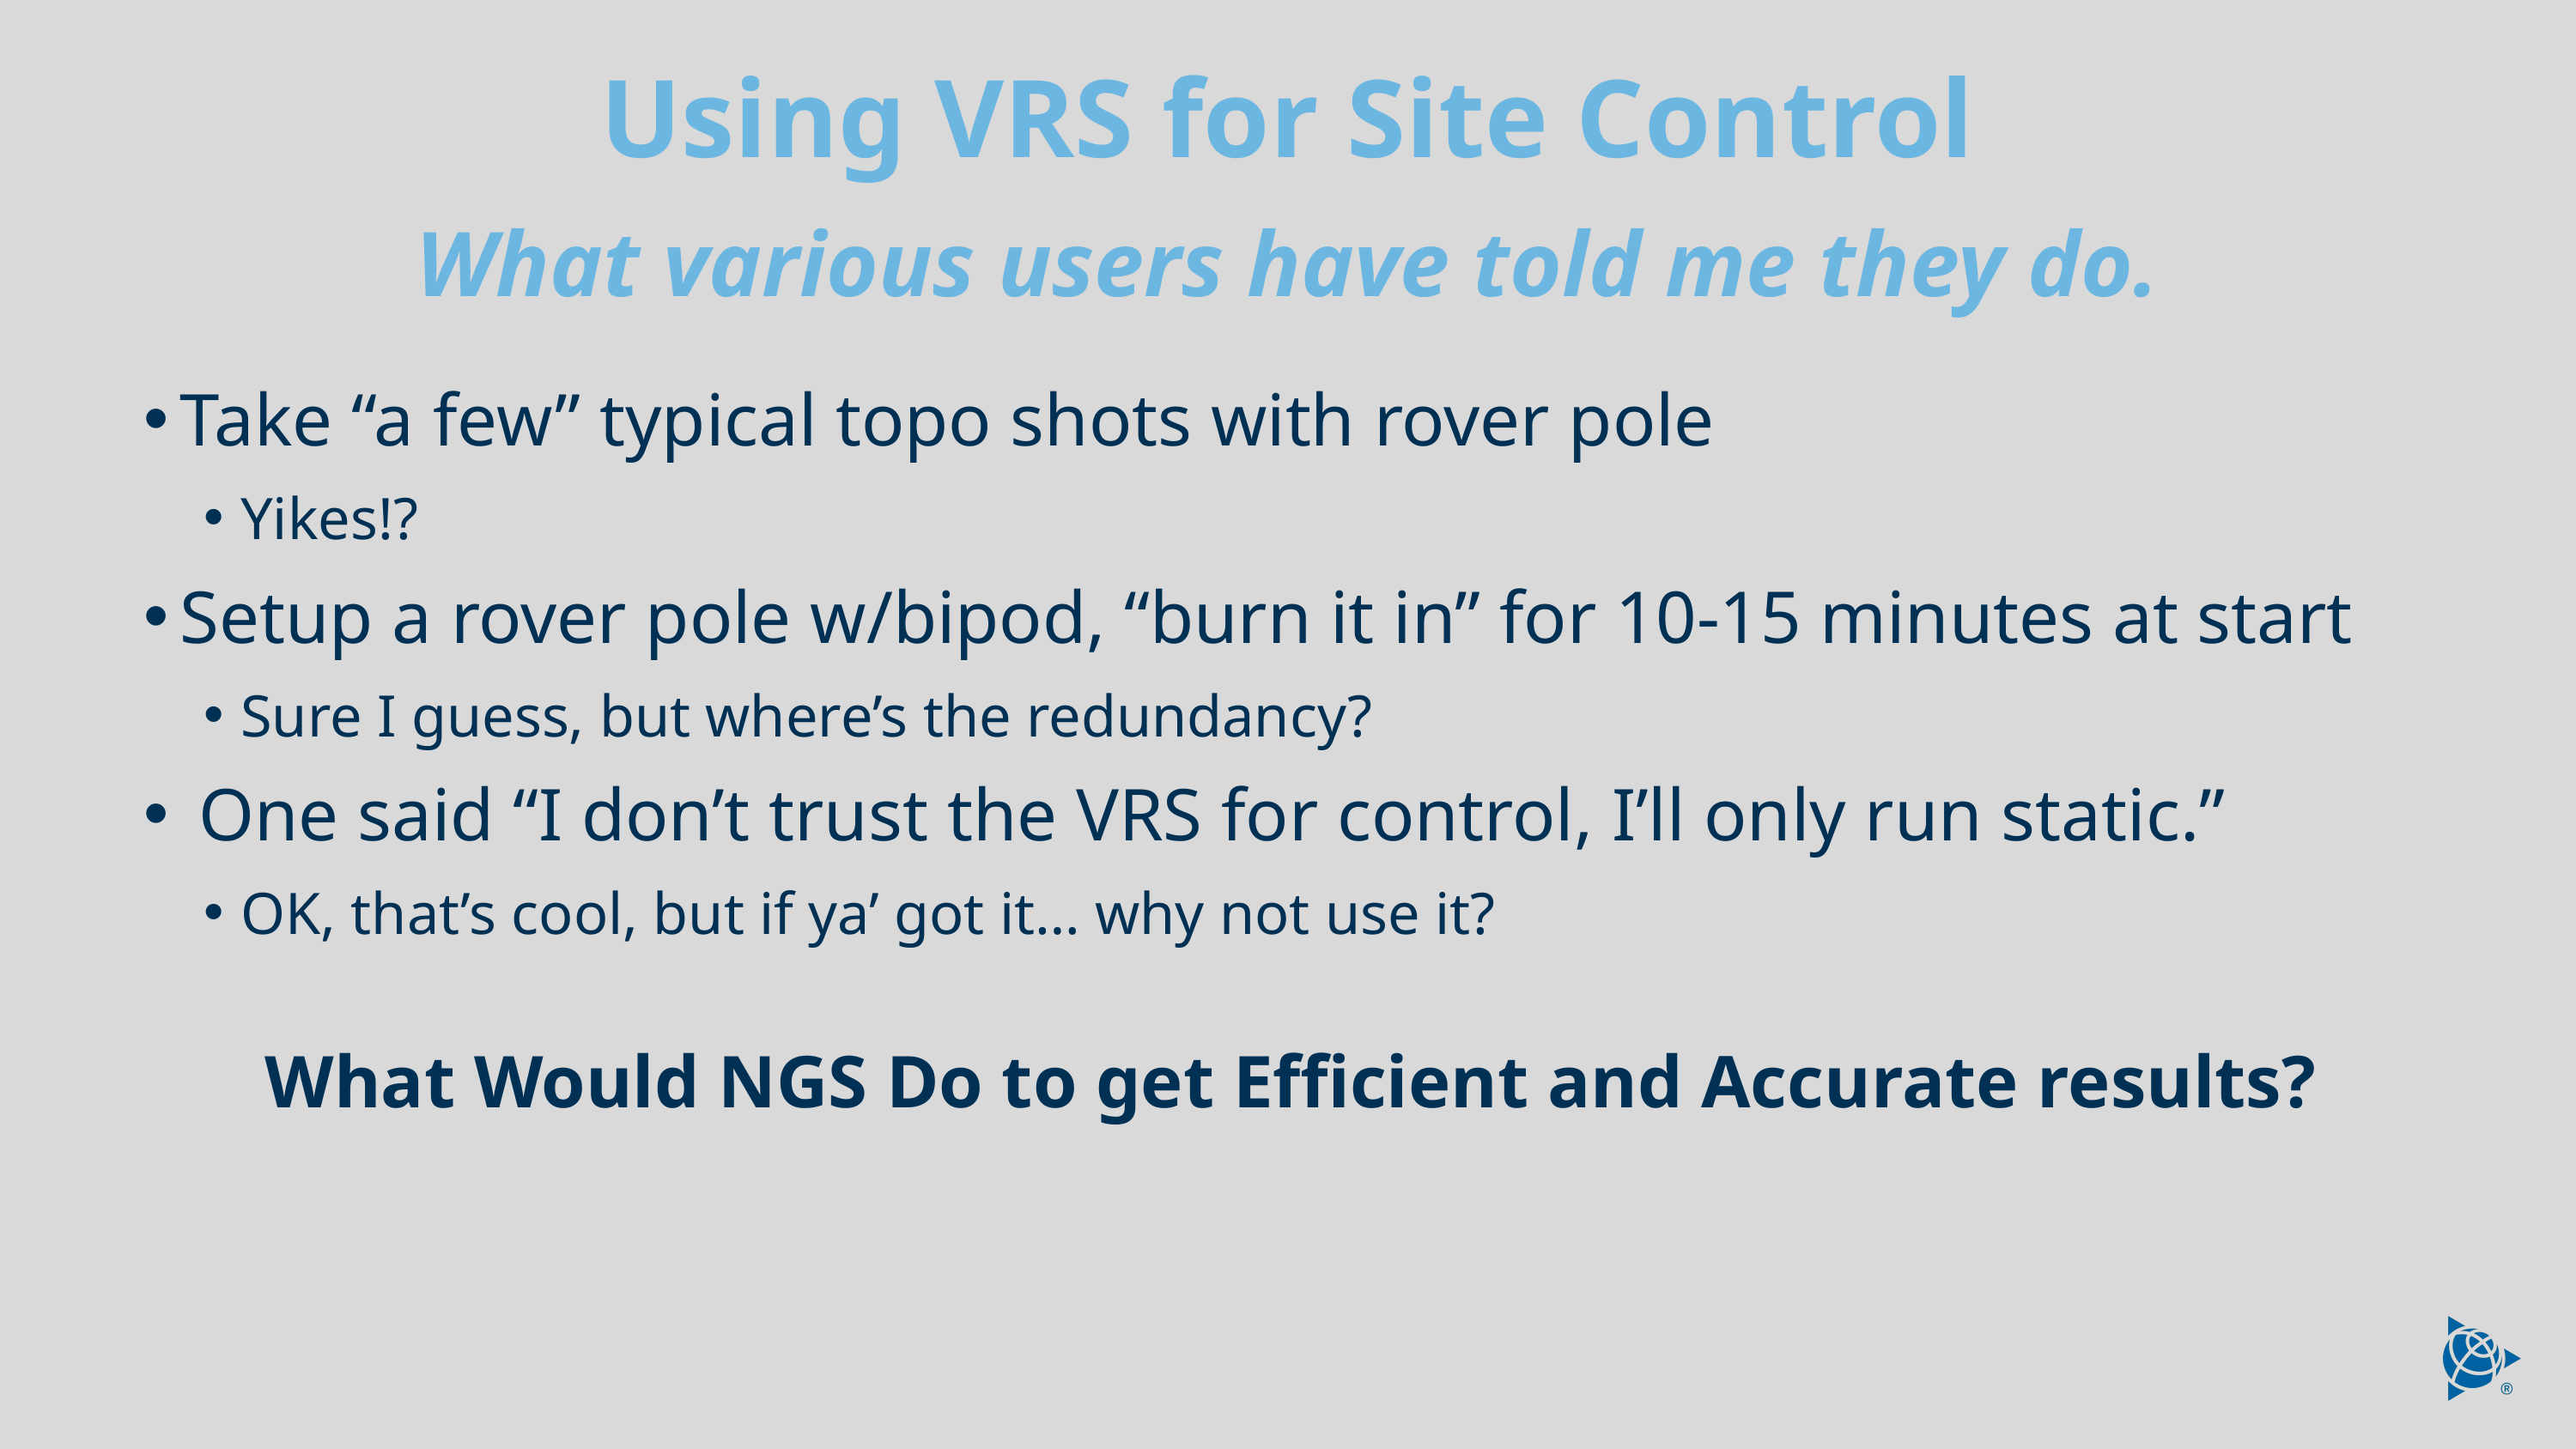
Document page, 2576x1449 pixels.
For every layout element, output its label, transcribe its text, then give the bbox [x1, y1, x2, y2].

text_box Using VRS for Site Control [0, 41, 2576, 187]
text_box What Would NGS Do to get Efficient and Accurate results? [67, 1029, 2515, 1272]
text_box Take “a few” typical topo shots with rover pole Yikes!? Setup a rover pole w/bipod, “burn it in” for 10-15 minutes at start Sure I guess, but where’s the redundancy? One said “I don’t trust the VRS for control, I’ll only run static.” OK, that’s cool, but if ya’ got it… why not use it? [131, 368, 2445, 1029]
picture [2443, 1316, 2521, 1401]
text_box What various users have told me they do. [0, 188, 2576, 333]
